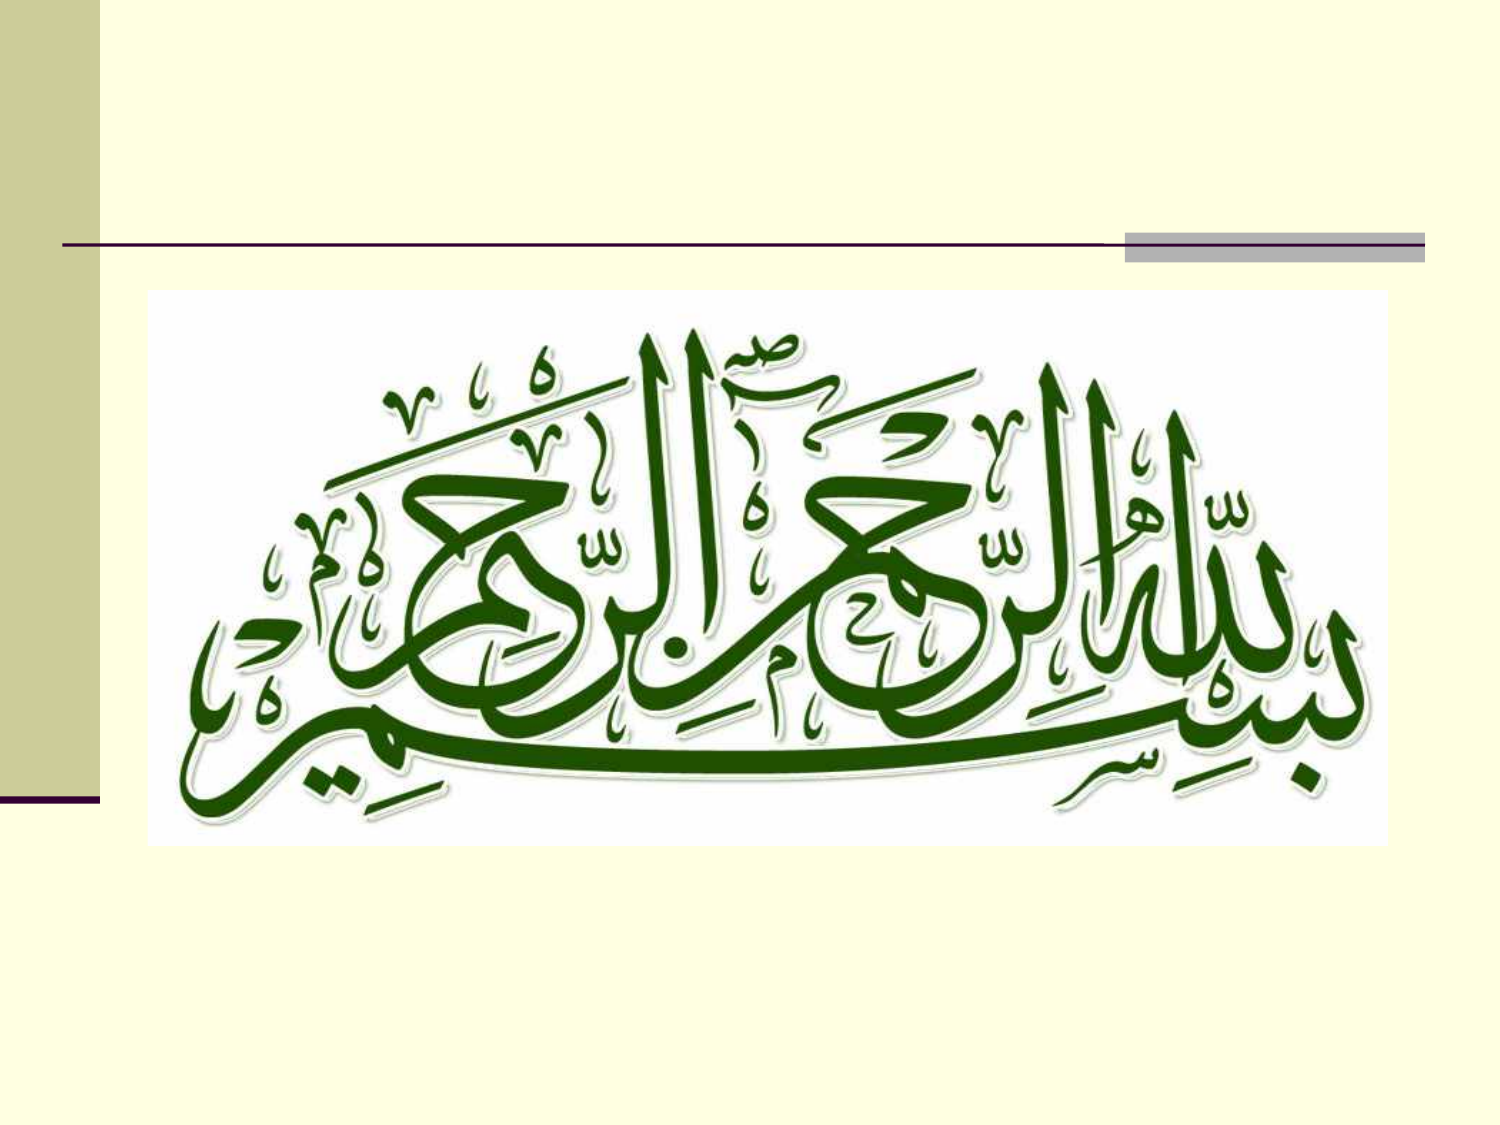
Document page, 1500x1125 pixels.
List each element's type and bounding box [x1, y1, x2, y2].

picture [147, 290, 1389, 847]
